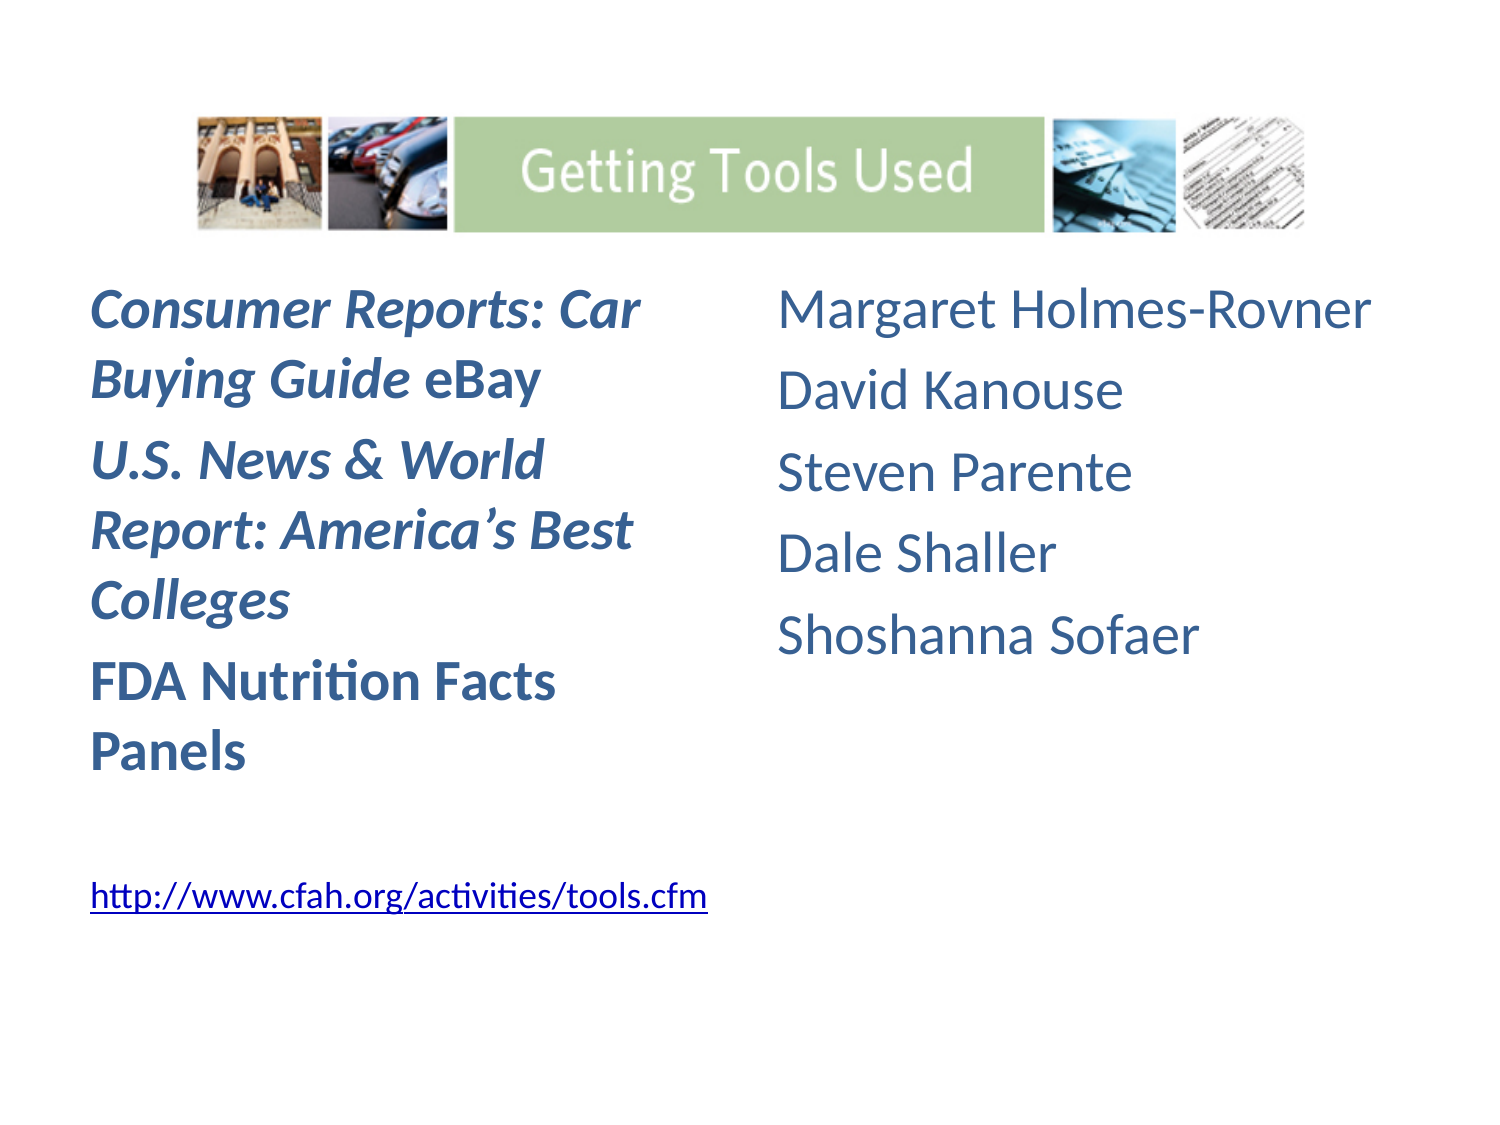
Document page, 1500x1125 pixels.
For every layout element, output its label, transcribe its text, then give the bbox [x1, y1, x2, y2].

list Consumer Reports: Car Buying Guide eBay U.S. News & World Report: America’s Best Colleges FDA Nutrition Facts Panels http://www.cfah.org/activities/tools.cfm [75, 262, 738, 1005]
picture [191, 112, 1309, 238]
list Margaret Holmes-Rovner David Kanouse Steven Parente Dale Shaller Shoshanna Sofaer [762, 262, 1425, 1005]
